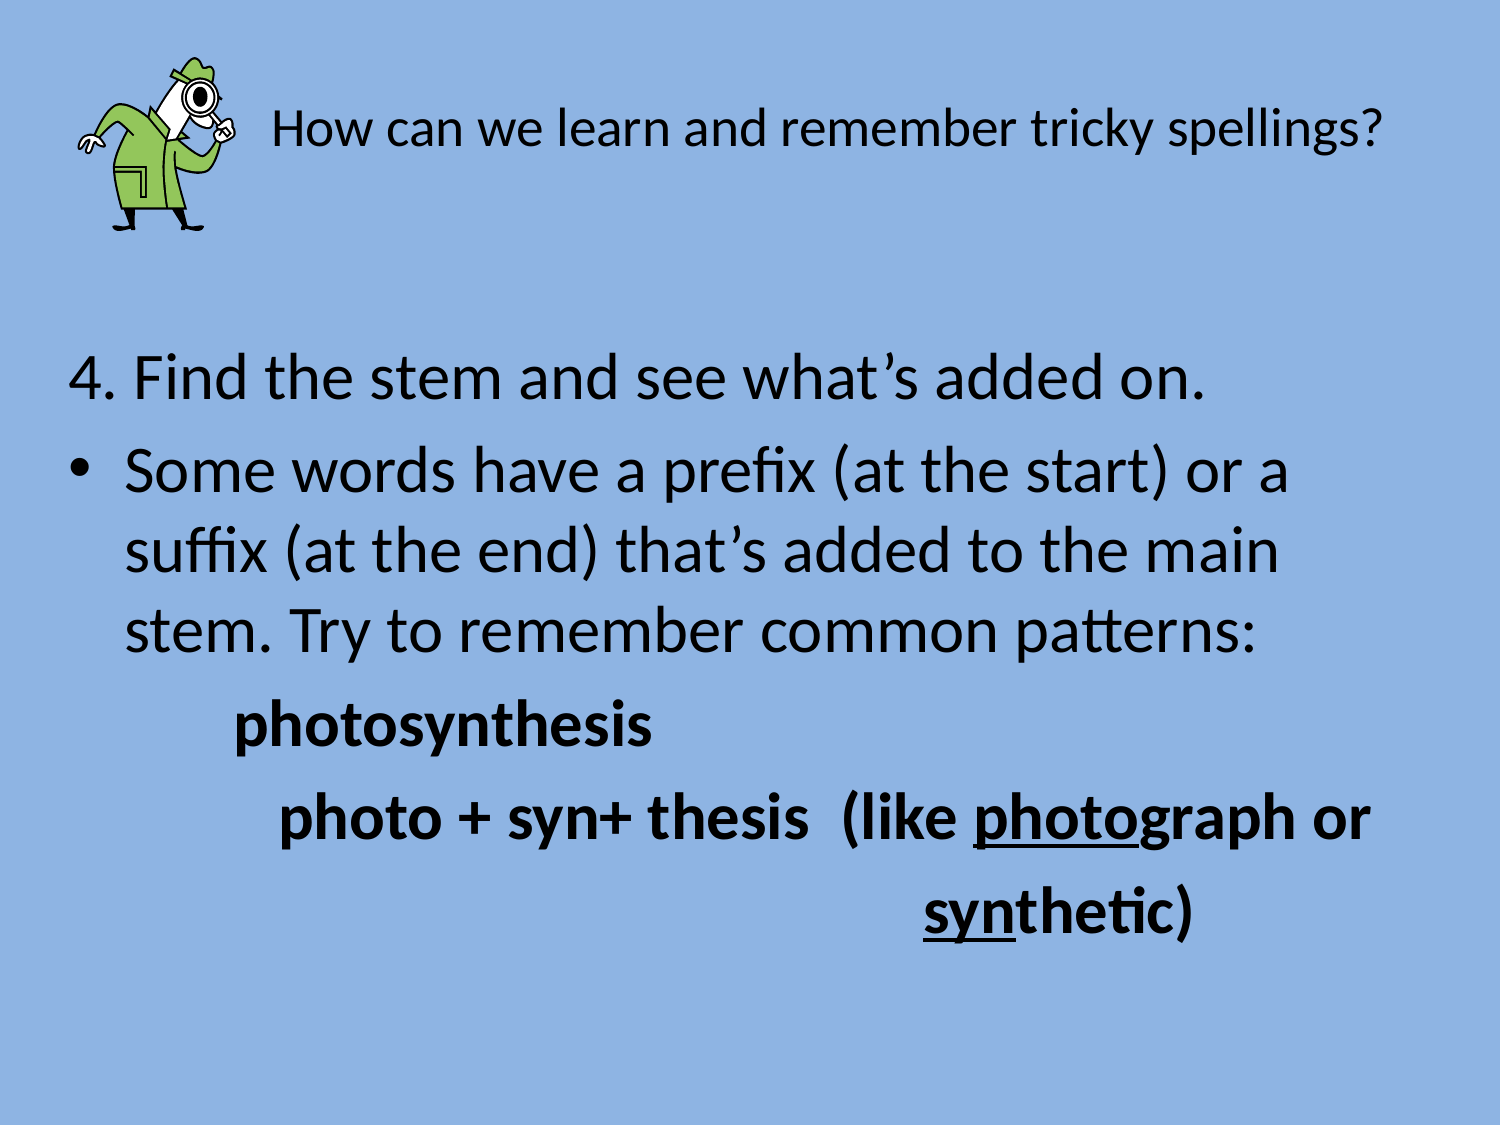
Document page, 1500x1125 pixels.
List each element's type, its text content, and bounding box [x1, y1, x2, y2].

list 4. Find the stem and see what’s added on. Some words have a prefix (at the start) or a suffix (at the end) that’s added to the main stem. Try to remember common patterns: photosynthesis photo + syn+ thesis (like photograph or synthetic) [53, 231, 1447, 1083]
picture [76, 54, 237, 232]
title How can we learn and remember tricky spellings? [75, 45, 1425, 197]
